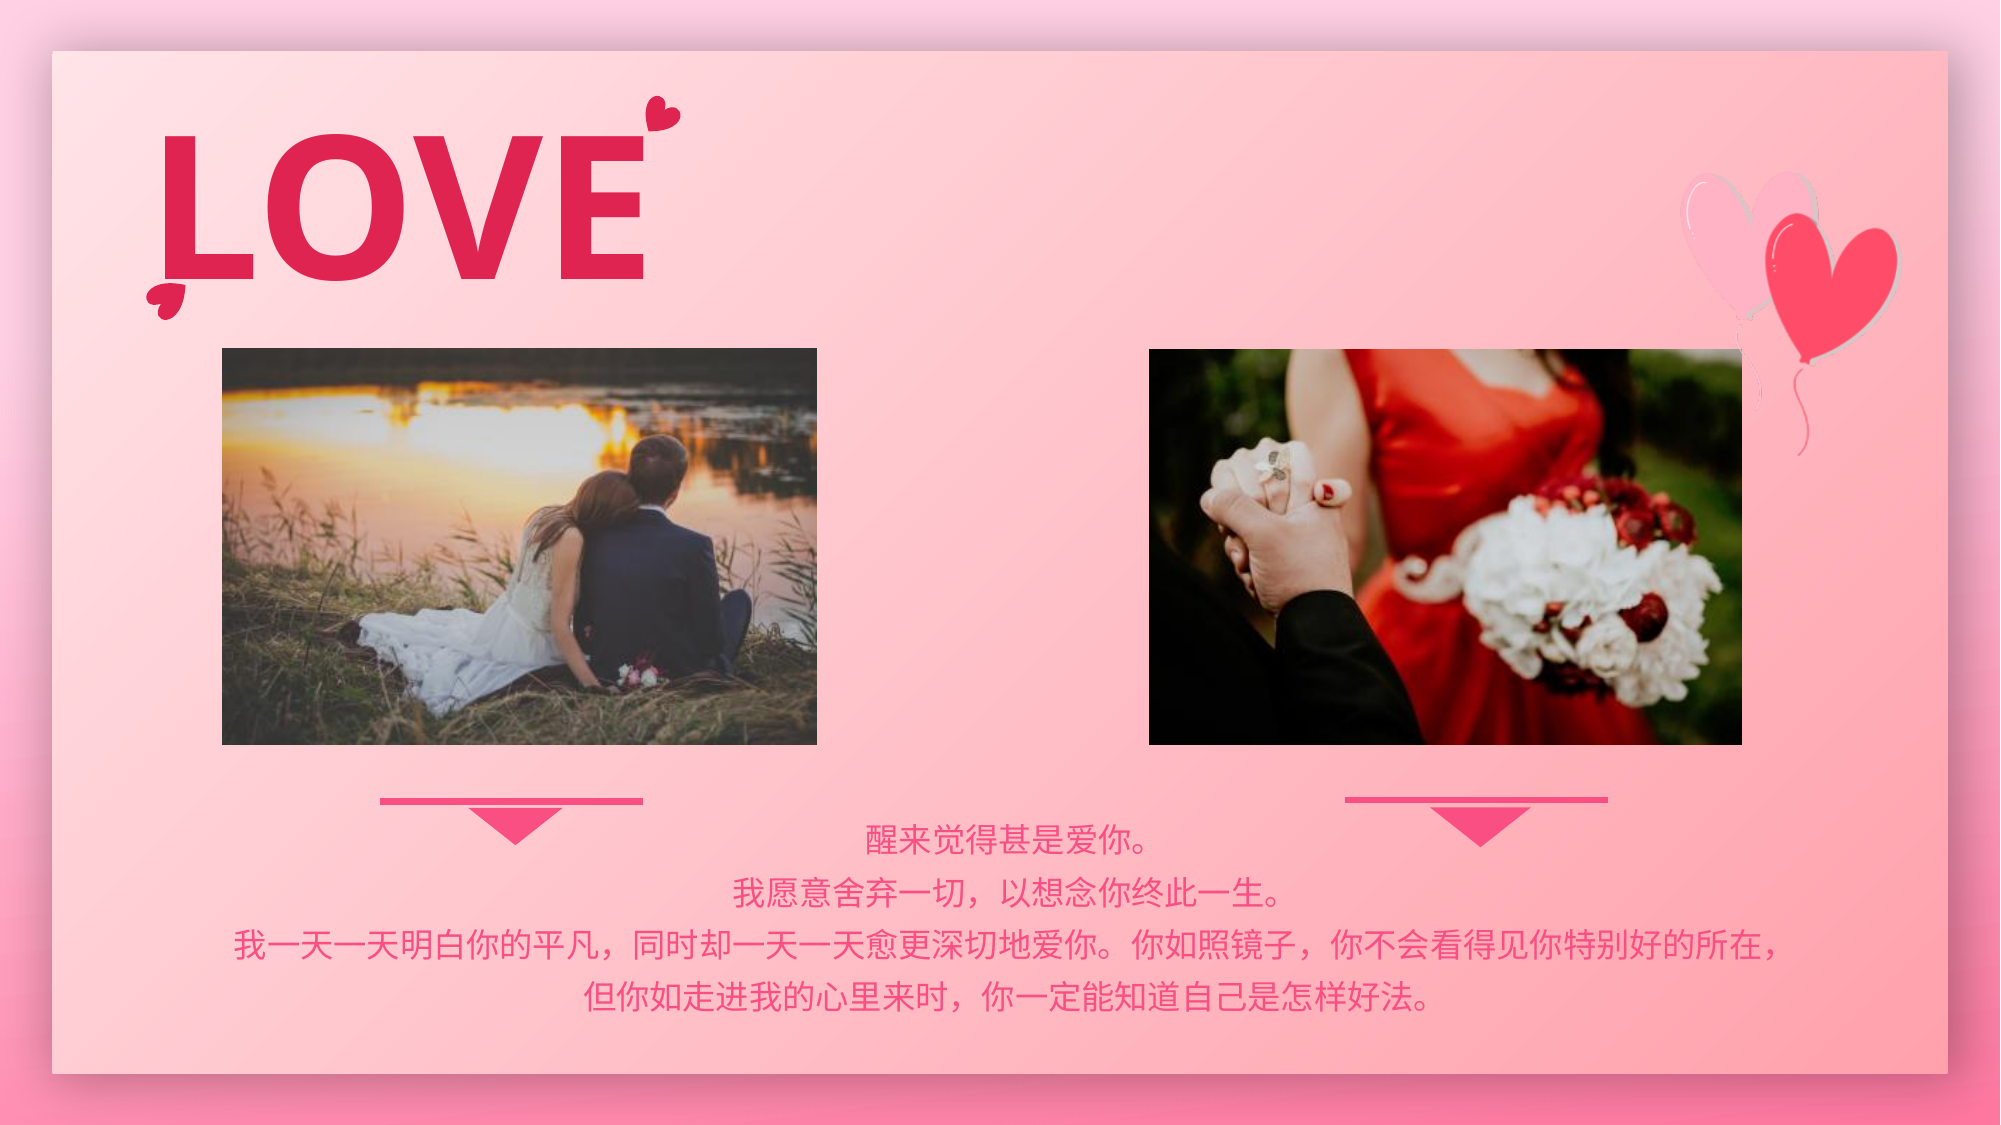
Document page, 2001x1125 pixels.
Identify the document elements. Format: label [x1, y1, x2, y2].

text_box [380, 801, 643, 846]
text_box [1345, 799, 1608, 846]
picture [0, 0, 2000, 1125]
